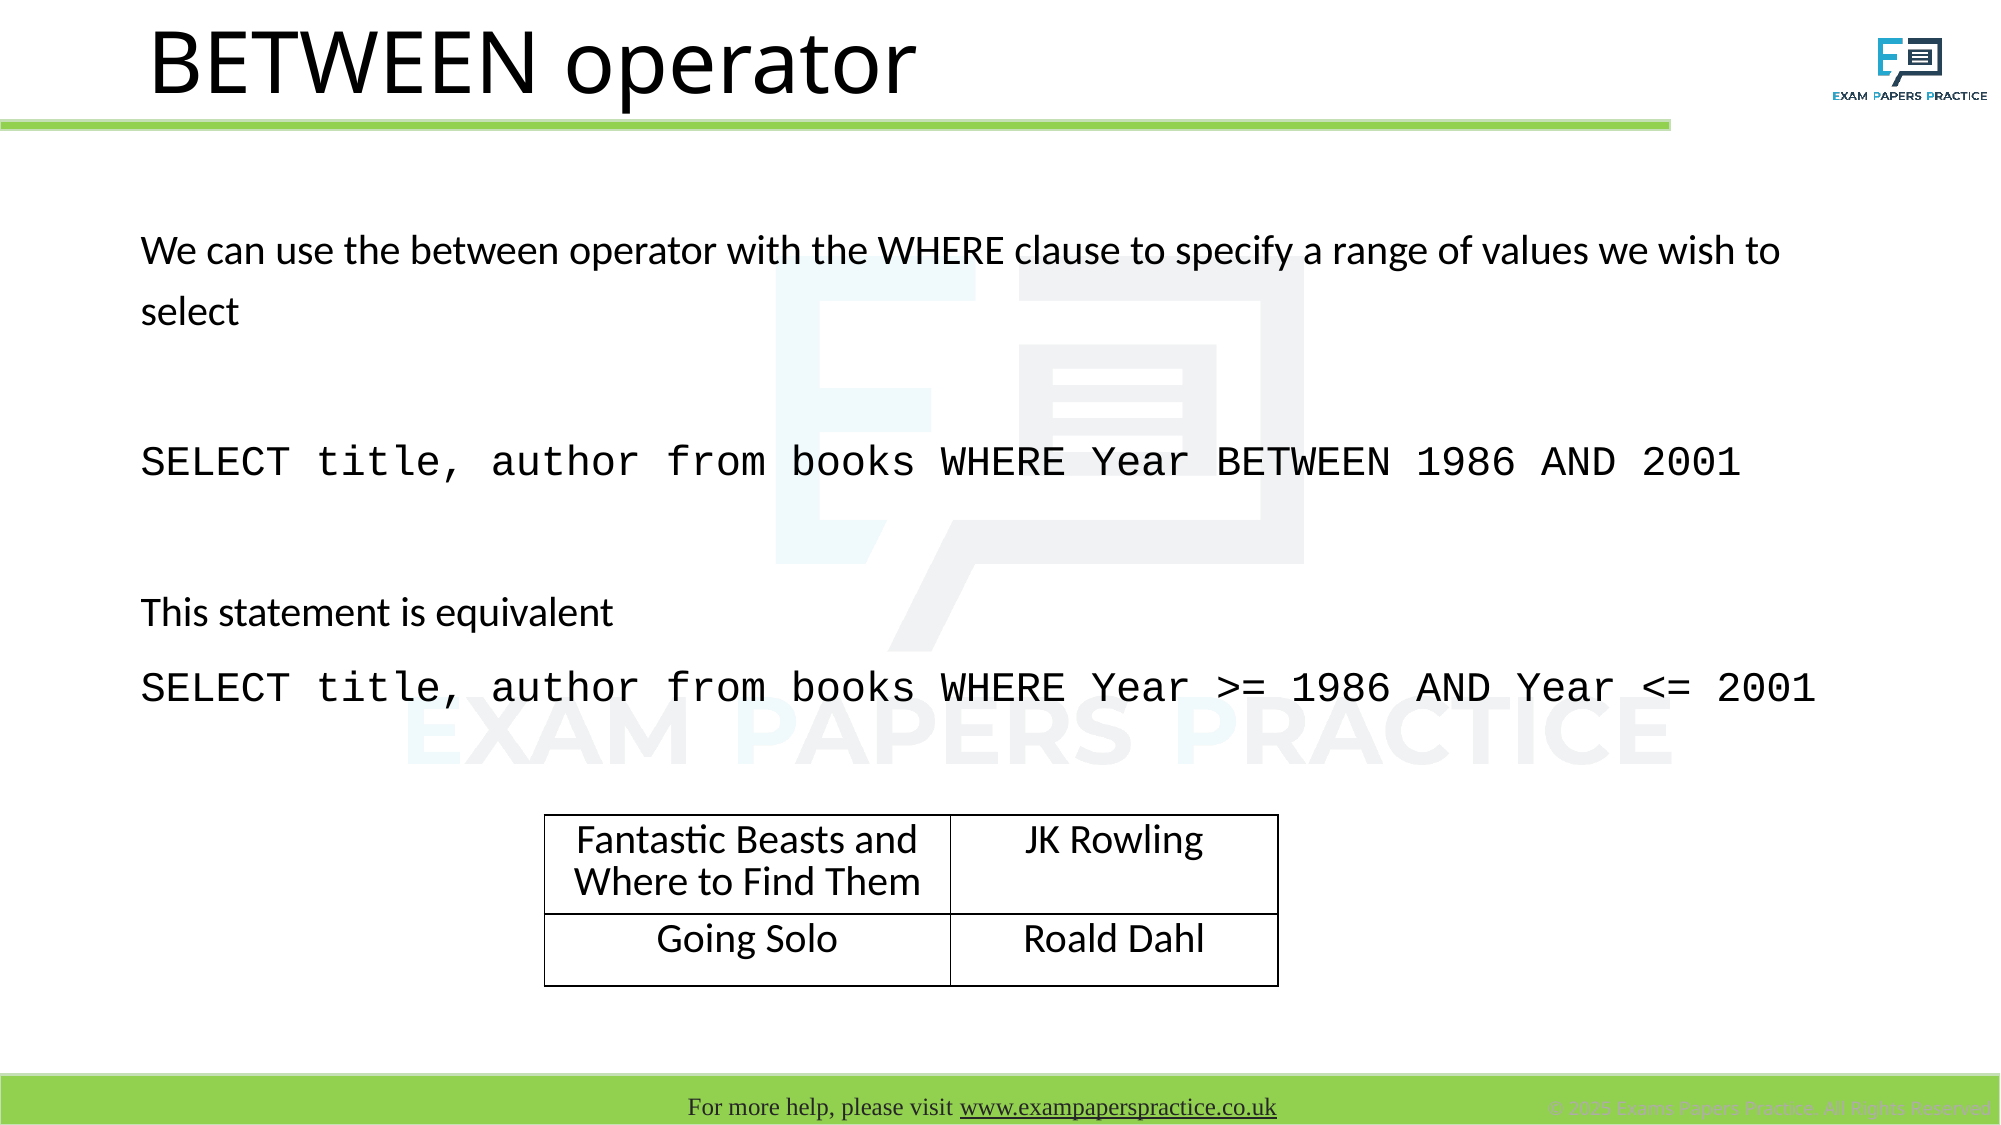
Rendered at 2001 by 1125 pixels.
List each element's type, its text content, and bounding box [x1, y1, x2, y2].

table_cell Going Solo [545, 915, 950, 985]
table_header Fantastic Beasts and Where to Find Them [545, 816, 950, 913]
table_cell Roald Dahl [951, 915, 1277, 985]
table_header JK Rowling [951, 816, 1277, 913]
list We can use the between operator with the WHERE clause to specify a range of values we wish to select SELECT title, author from books WHERE Year BETWEEN 1986 AND 2001 This statement is equivalent SELECT title, author from books WHERE Year >= 1986 AND Year <= 2001 [125, 205, 1851, 783]
title BETWEEN operator [132, 11, 1858, 121]
